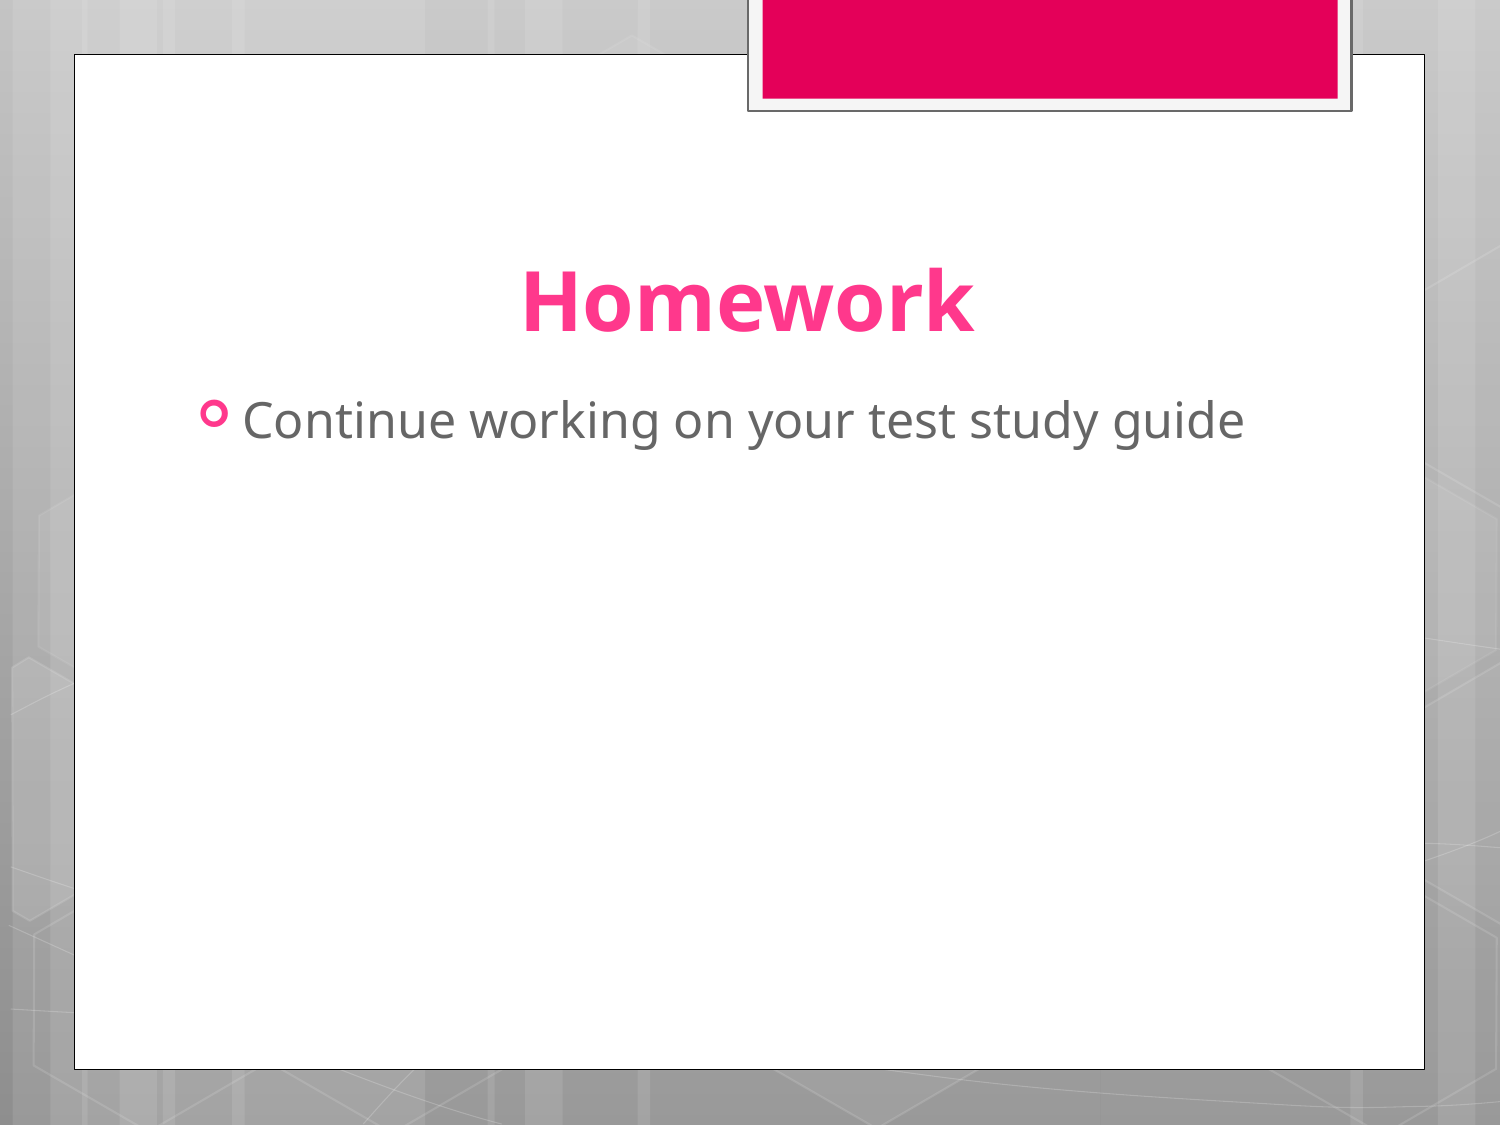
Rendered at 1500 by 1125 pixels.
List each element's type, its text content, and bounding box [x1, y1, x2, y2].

title Homework [171, 168, 1324, 357]
list Continue working on your test study guide [171, 381, 1283, 957]
